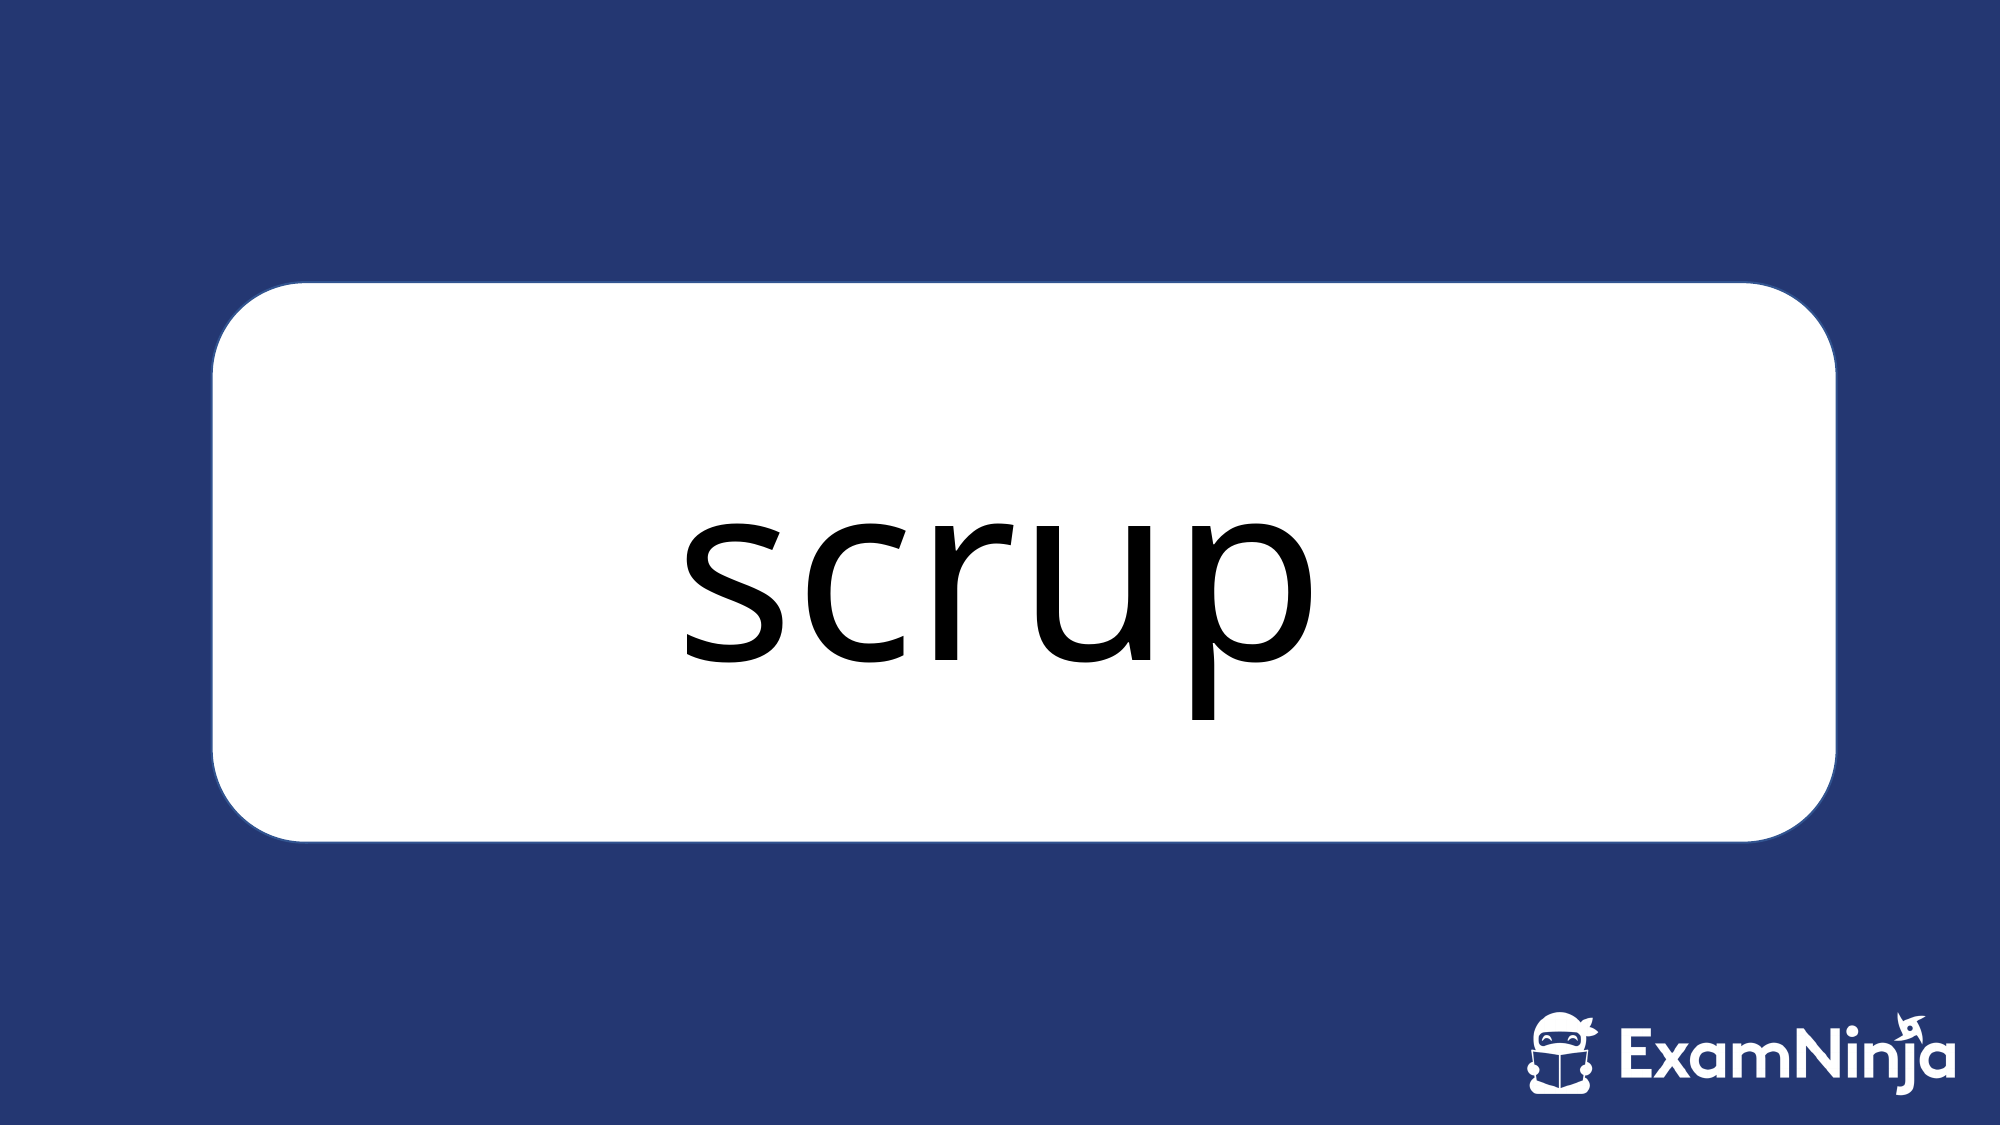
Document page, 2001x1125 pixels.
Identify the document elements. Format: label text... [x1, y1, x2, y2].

text_box [210, 281, 1838, 403]
text_box scrup [143, 403, 1857, 719]
picture [1501, 1003, 1979, 1102]
text_box [210, 719, 1838, 844]
